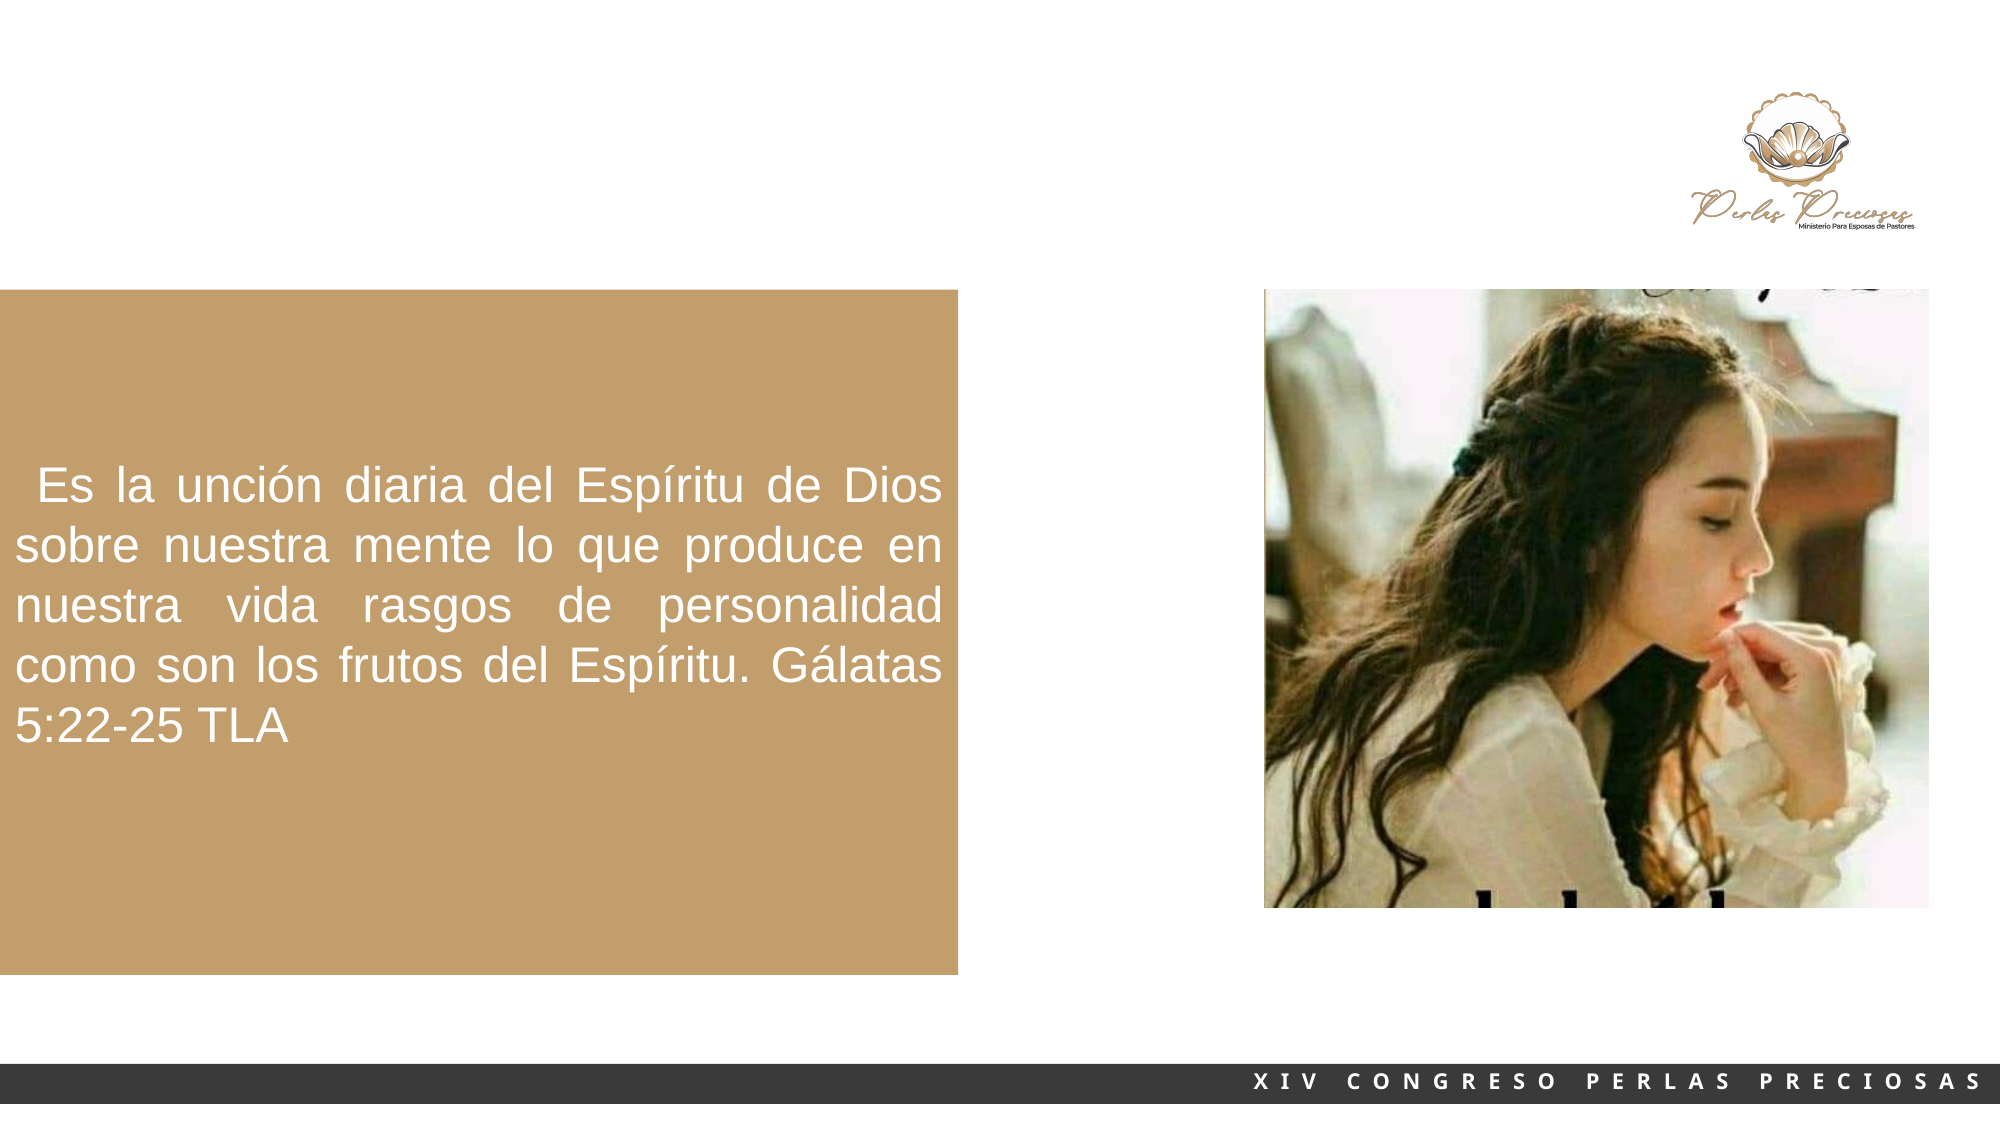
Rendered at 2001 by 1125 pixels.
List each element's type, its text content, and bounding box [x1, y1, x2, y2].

text_box [0, 1062, 2000, 1105]
subtitle XIV CONGRESO PERLAS PRECIOSAS [1238, 1062, 2000, 1104]
text_box Es la unción diaria del Espíritu de Dios sobre nuestra mente lo que produce en nuestra vida rasgos de personalidad como son los frutos del Espíritu. Gálatas 5:22-25 TLA [0, 288, 960, 976]
picture [1263, 16, 1954, 908]
